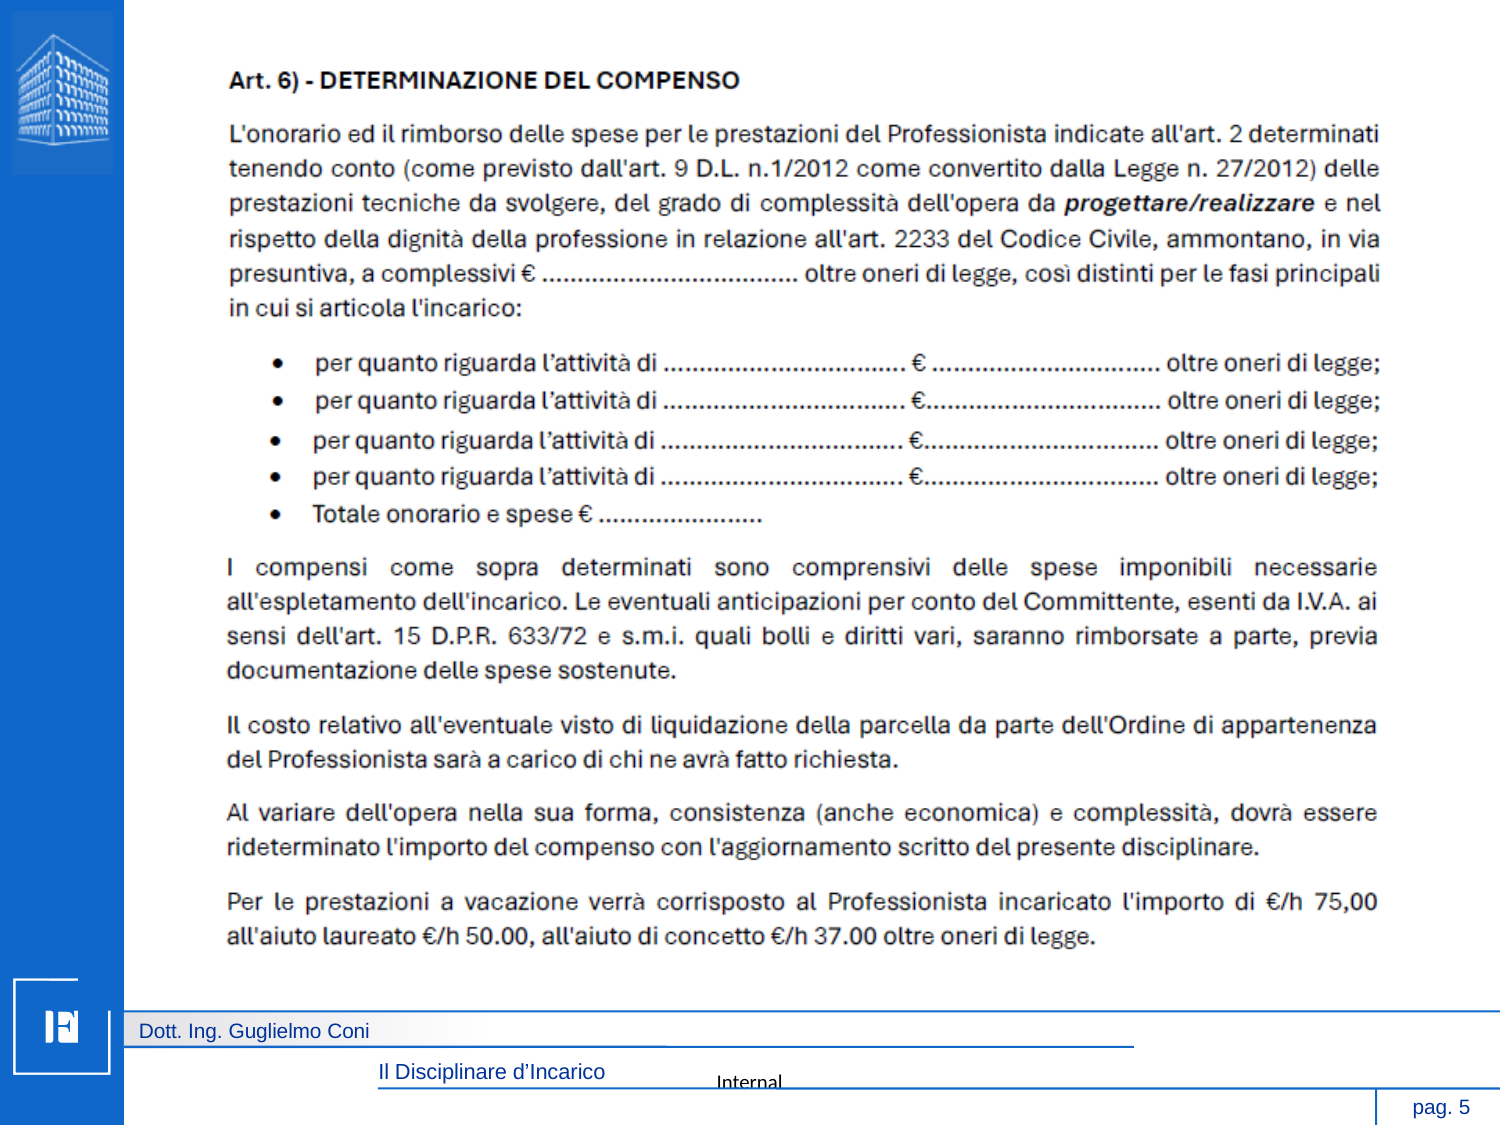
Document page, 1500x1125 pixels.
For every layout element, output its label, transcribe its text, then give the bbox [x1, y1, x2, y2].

text_box Il Disciplinare d’Incarico [363, 1040, 1276, 1101]
picture [199, 424, 1388, 971]
picture [11, 976, 113, 1078]
picture [202, 53, 1387, 420]
text_box pag. 5 [1377, 1090, 1500, 1124]
text_box Dott. Ing. Guglielmo Coni [122, 1013, 492, 1050]
text_box [0, 1013, 126, 1125]
picture [11, 11, 113, 176]
text_box [0, 0, 126, 1010]
